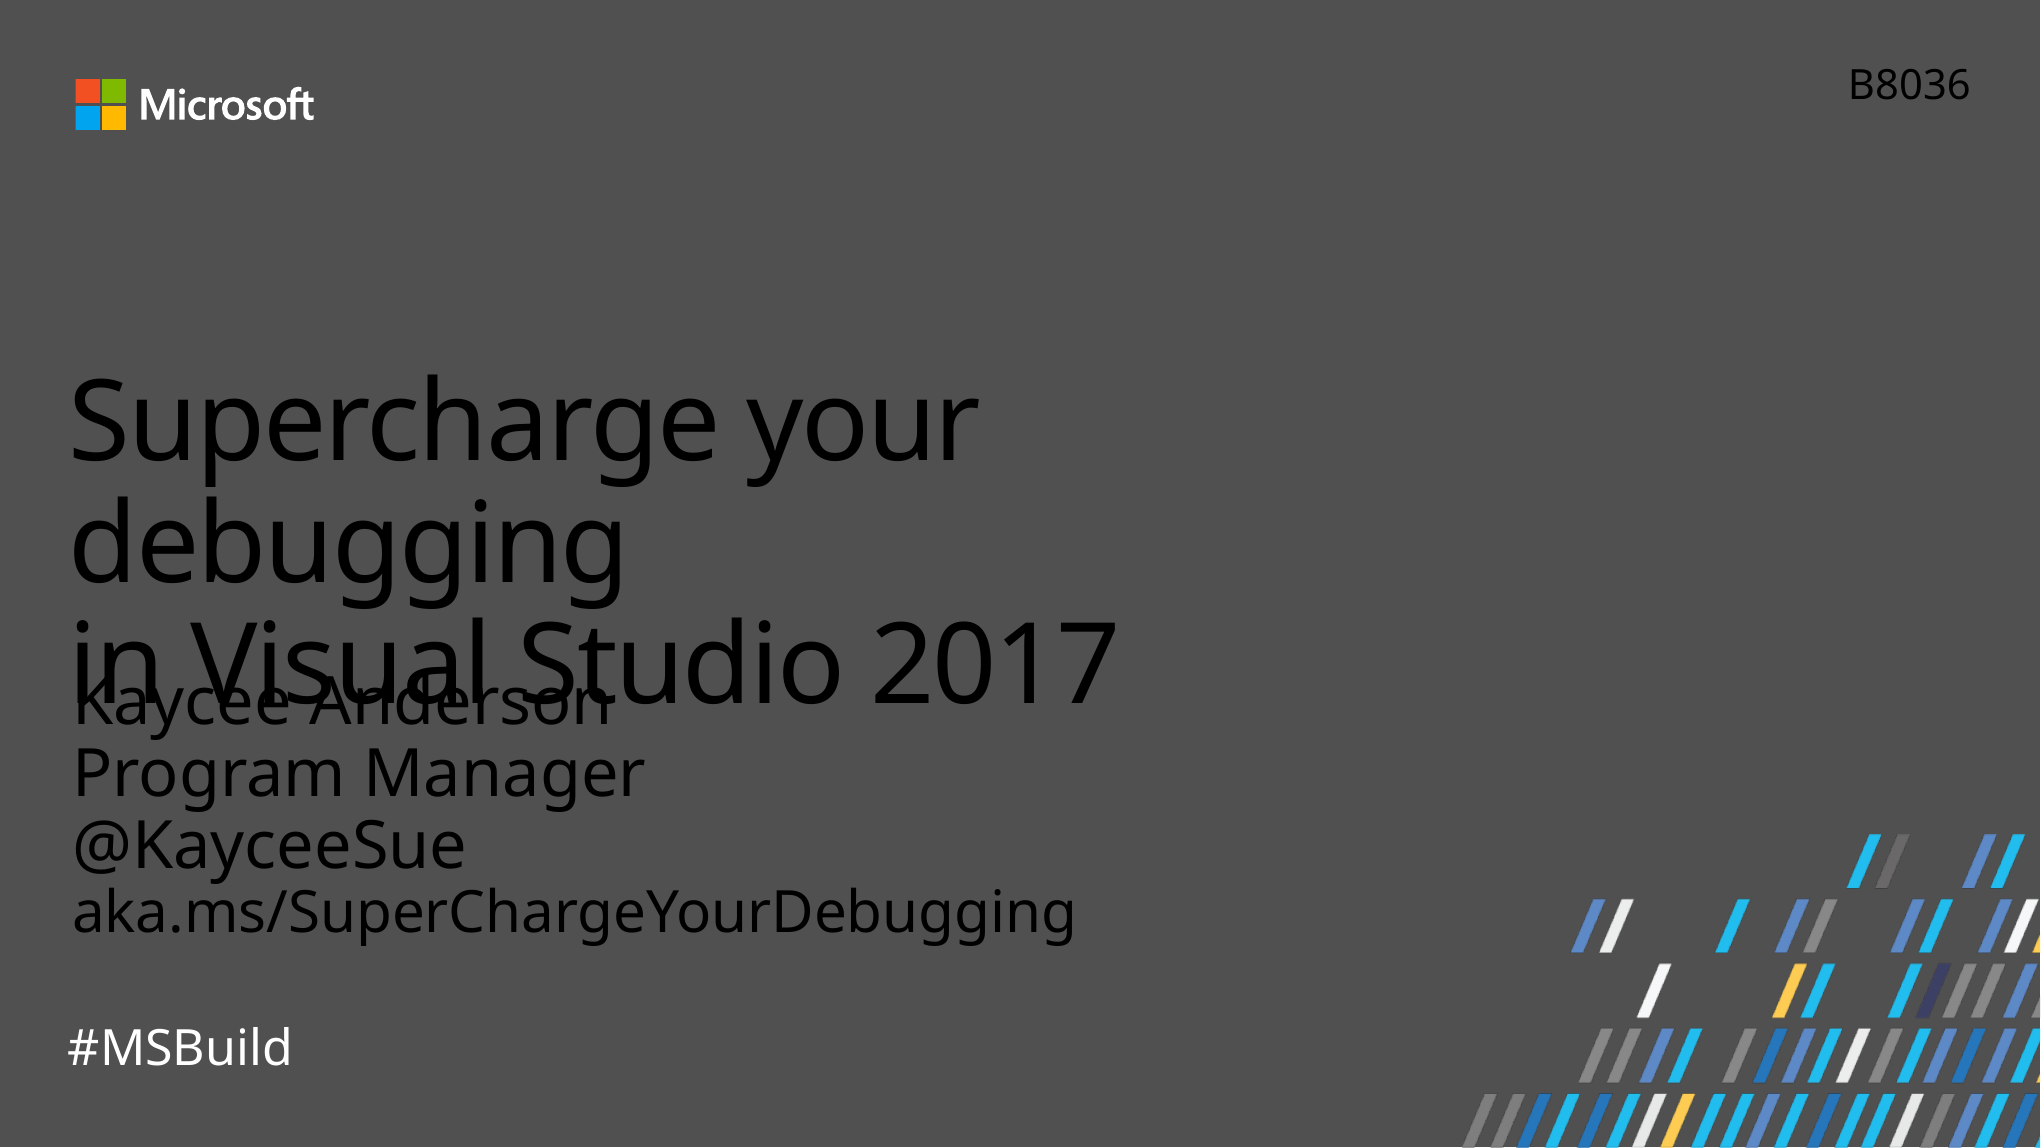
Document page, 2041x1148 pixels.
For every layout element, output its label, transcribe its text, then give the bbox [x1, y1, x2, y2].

list Kaycee Anderson Program Manager @KayceeSue aka.ms/SuperChargeYourDebugging [45, 648, 1533, 949]
list B8036 [1545, 48, 1996, 125]
picture [1462, 834, 2041, 1148]
title Supercharge your debugging in Visual Studio 2017 [45, 348, 1546, 649]
